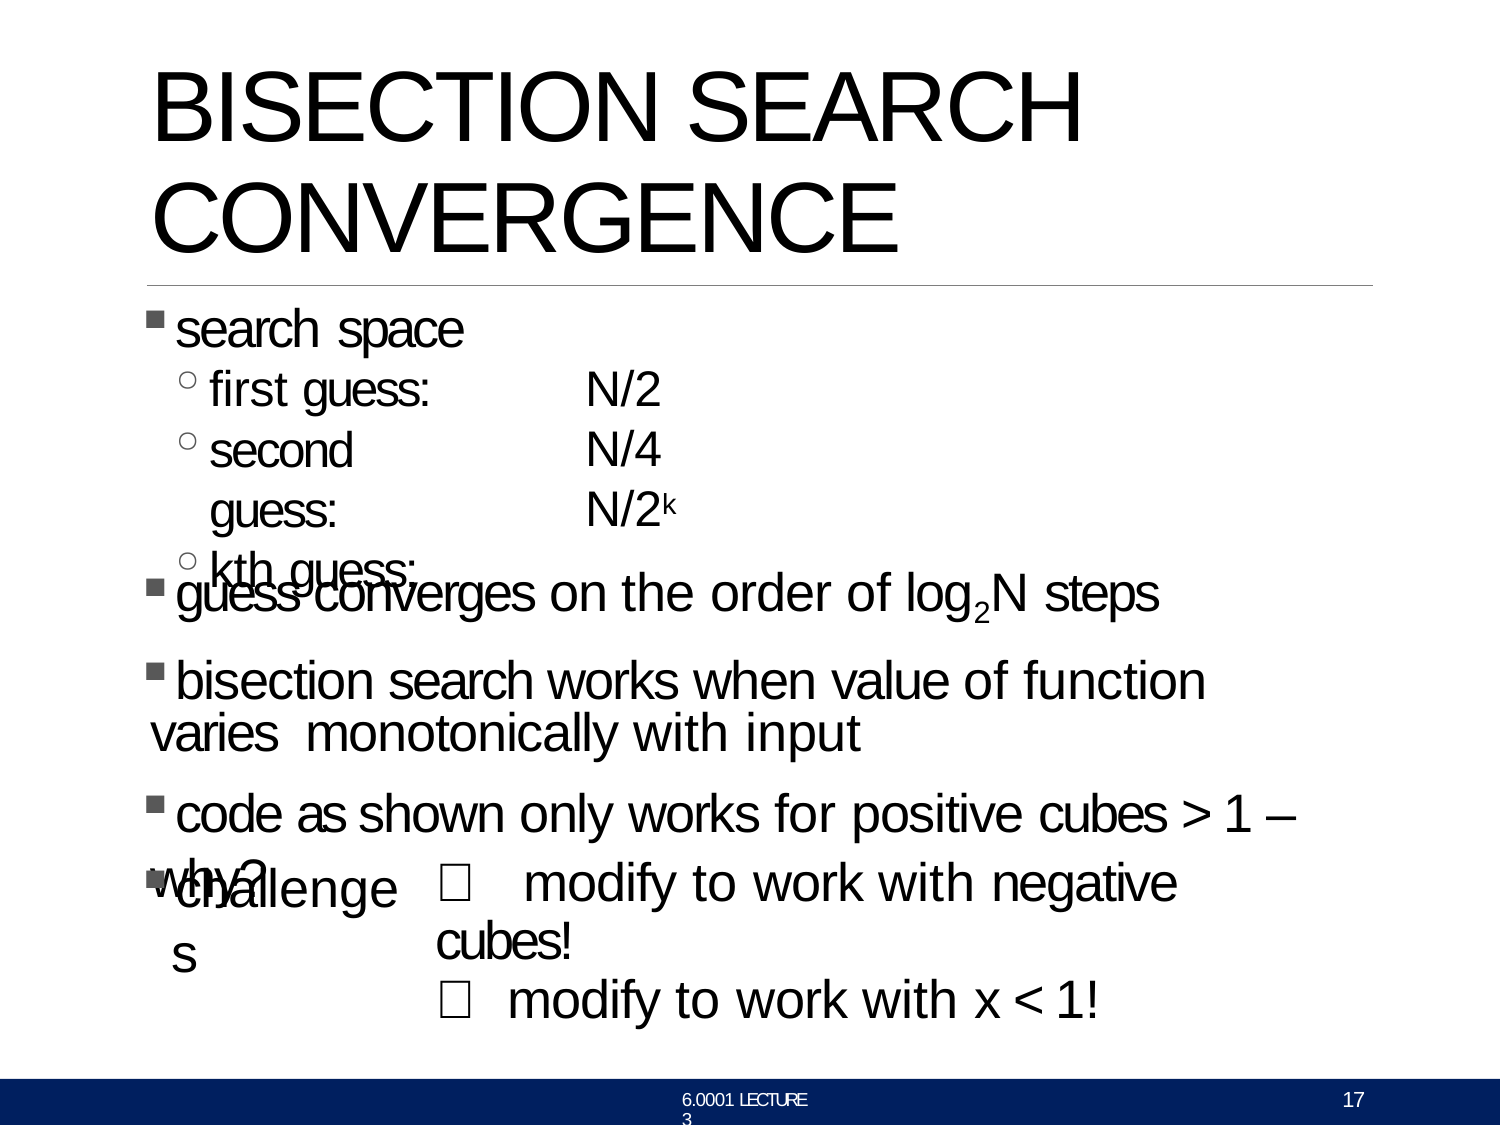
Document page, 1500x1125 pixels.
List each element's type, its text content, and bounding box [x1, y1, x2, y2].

title BISECTION SEARCH CONVERGENCE [147, 47, 1369, 273]
text_box search space first guess: second guess: kth guess: [132, 293, 494, 539]
footer 6.0001 LECTURE 3 [679, 1090, 821, 1125]
text_box  modify to work with negative cubes!  modify to work with x < 1! [432, 851, 1305, 1029]
text_box N/2 N/4 N/2k [582, 354, 680, 537]
slide_number 17 [1338, 1088, 1369, 1125]
text_box guess converges on the order of log2N steps bisection search works when value of function varies monotonically with input code as shown only works for positive cubes > 1 – why? [132, 539, 1393, 909]
text_box challenges [132, 851, 405, 984]
